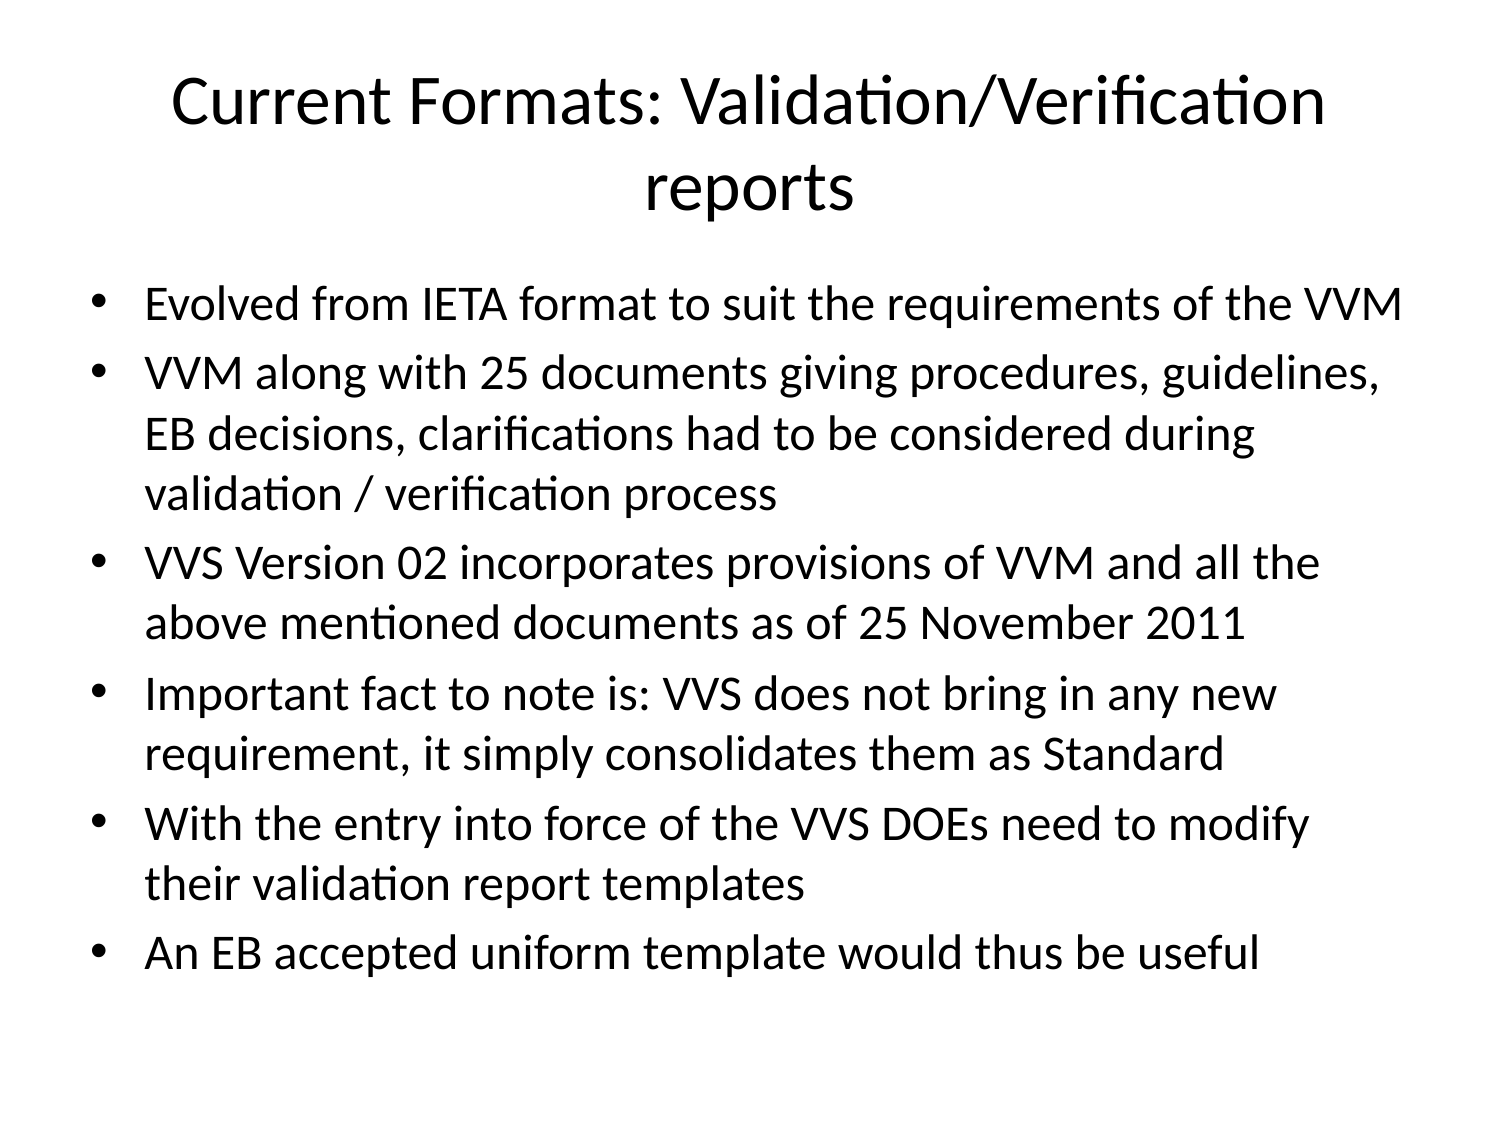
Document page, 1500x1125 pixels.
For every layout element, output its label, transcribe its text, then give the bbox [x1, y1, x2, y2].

list Evolved from IETA format to suit the requirements of the VVM VVM along with 25 documents giving procedures, guidelines, EB decisions, clarifications had to be considered during validation / verification process VVS Version 02 incorporates provisions of VVM and all the above mentioned documents as of 25 November 2011 Important fact to note is: VVS does not bring in any new requirement, it simply consolidates them as Standard With the entry into force of the VVS DOEs need to modify their validation report templates An EB accepted uniform template would thus be useful [75, 262, 1425, 1005]
title Current Formats: Validation/Verification reports [75, 45, 1425, 233]
